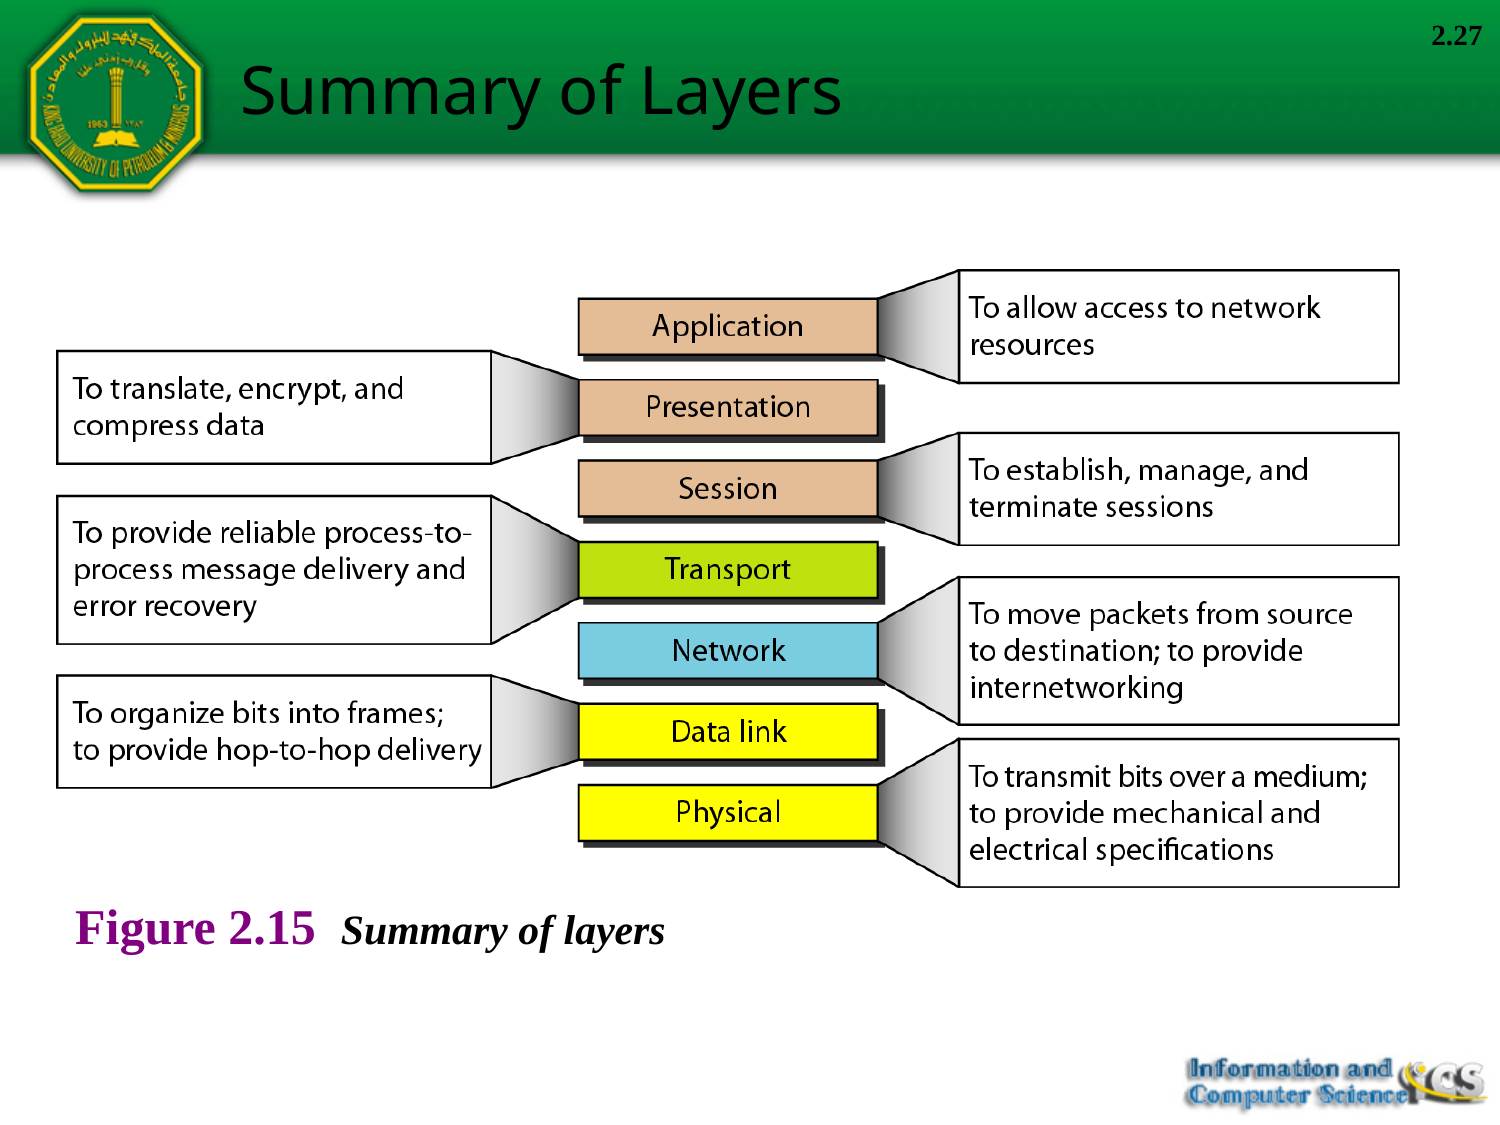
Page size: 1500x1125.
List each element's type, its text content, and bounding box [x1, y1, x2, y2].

title Summary of Layers [225, 24, 1475, 150]
slide_number 2.27 [1412, 4, 1498, 65]
text_box Figure 2.15 Summary of layers [60, 896, 681, 963]
picture [0, 0, 1500, 1125]
